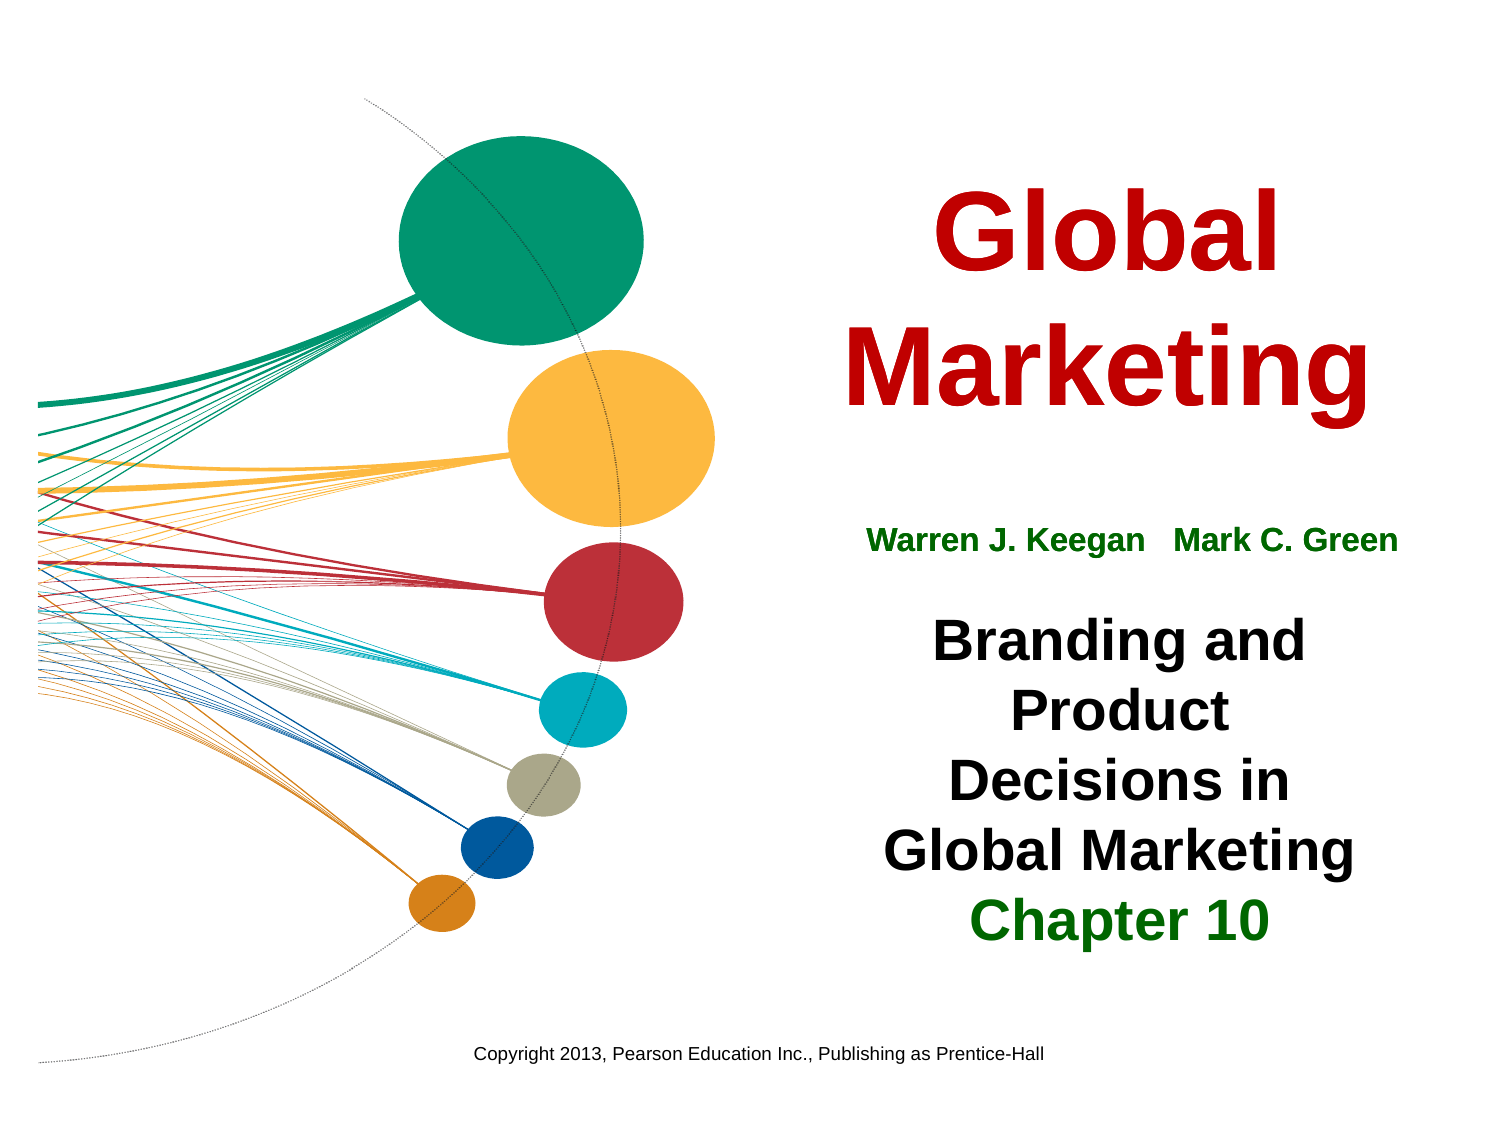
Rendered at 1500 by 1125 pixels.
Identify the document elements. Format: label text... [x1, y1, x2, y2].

text_box Global Marketing [821, 150, 1395, 436]
text_box Copyright 2013, Pearson Education Inc., Publishing as Prentice-Hall [459, 1033, 1059, 1094]
text_box Warren J. Keegan Mark C. Green [851, 510, 1425, 566]
text_box Branding and Product Decisions in Global Marketing Chapter 10 [851, 594, 1389, 960]
picture [37, 104, 622, 1064]
